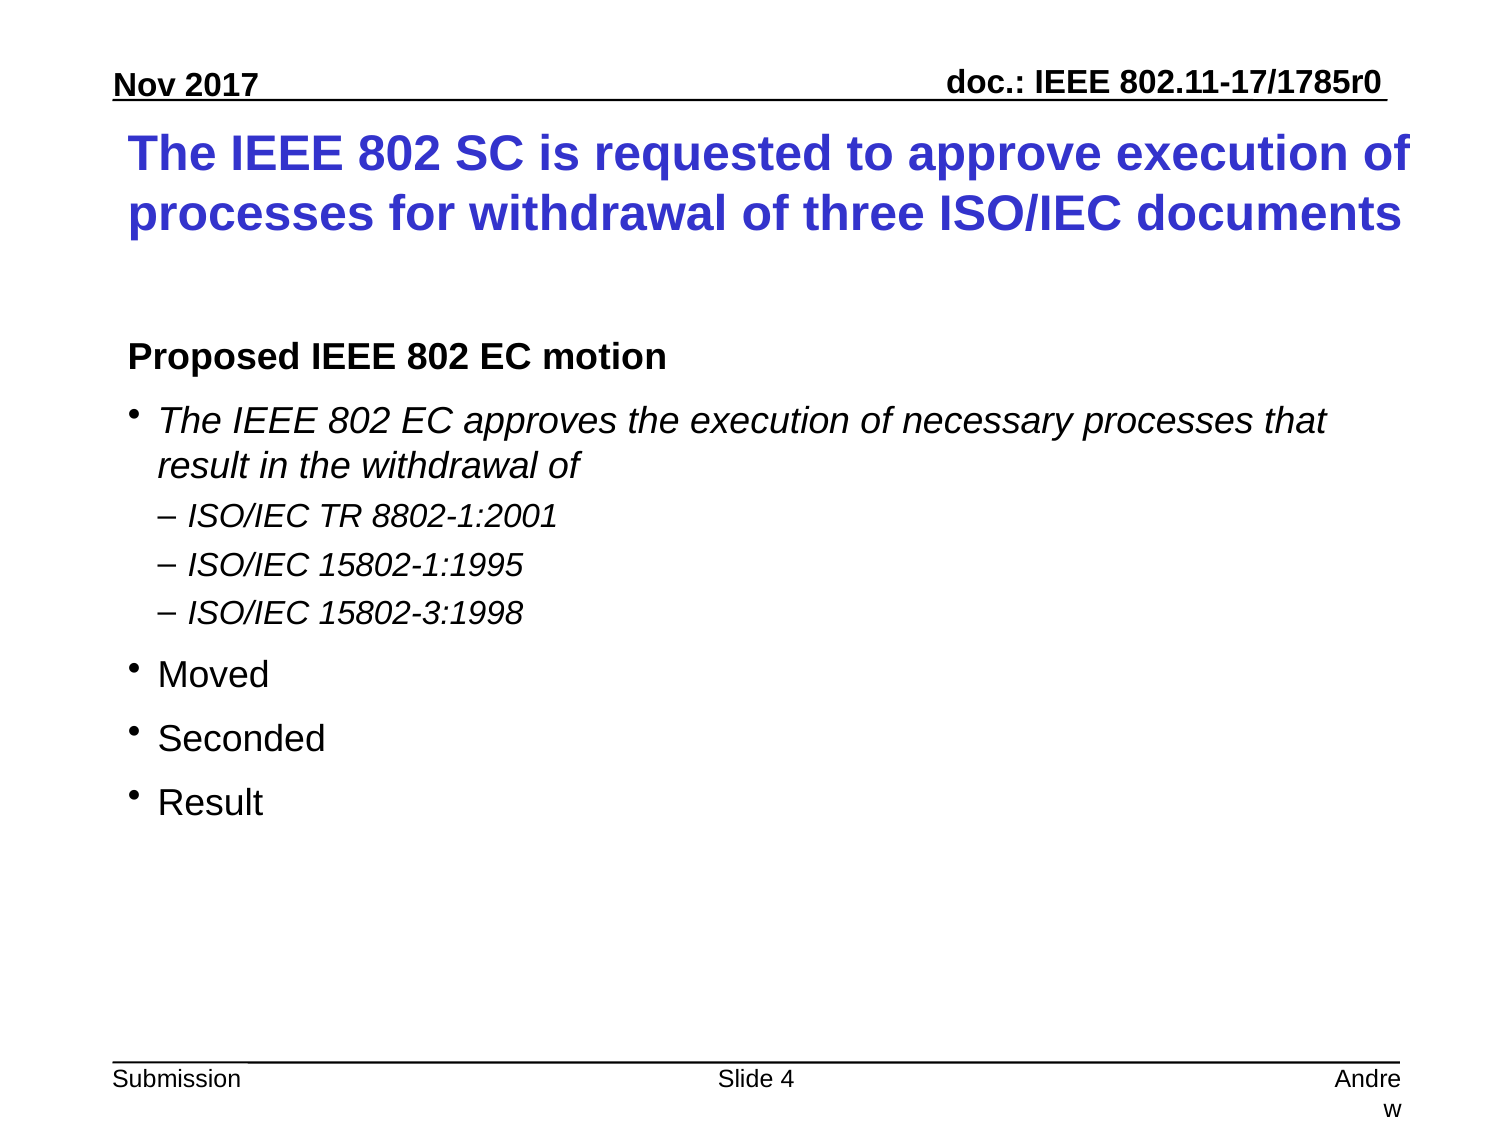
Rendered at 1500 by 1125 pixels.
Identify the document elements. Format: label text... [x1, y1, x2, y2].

slide_number Slide 4 [709, 1061, 803, 1093]
title The IEEE 802 SC is requested to approve execution of processes for withdrawal of three ISO/IEC documents [112, 112, 1463, 288]
footer Andrew Myles, Cisco [1320, 1061, 1402, 1093]
list Proposed IEEE 802 EC motion The IEEE 802 EC approves the execution of necessary processes that result in the withdrawal of ISO/IEC TR 8802-1:2001 ISO/IEC 15802-1:1995 ISO/IEC 15802-3:1998 Moved Seconded Result [112, 324, 1388, 1000]
